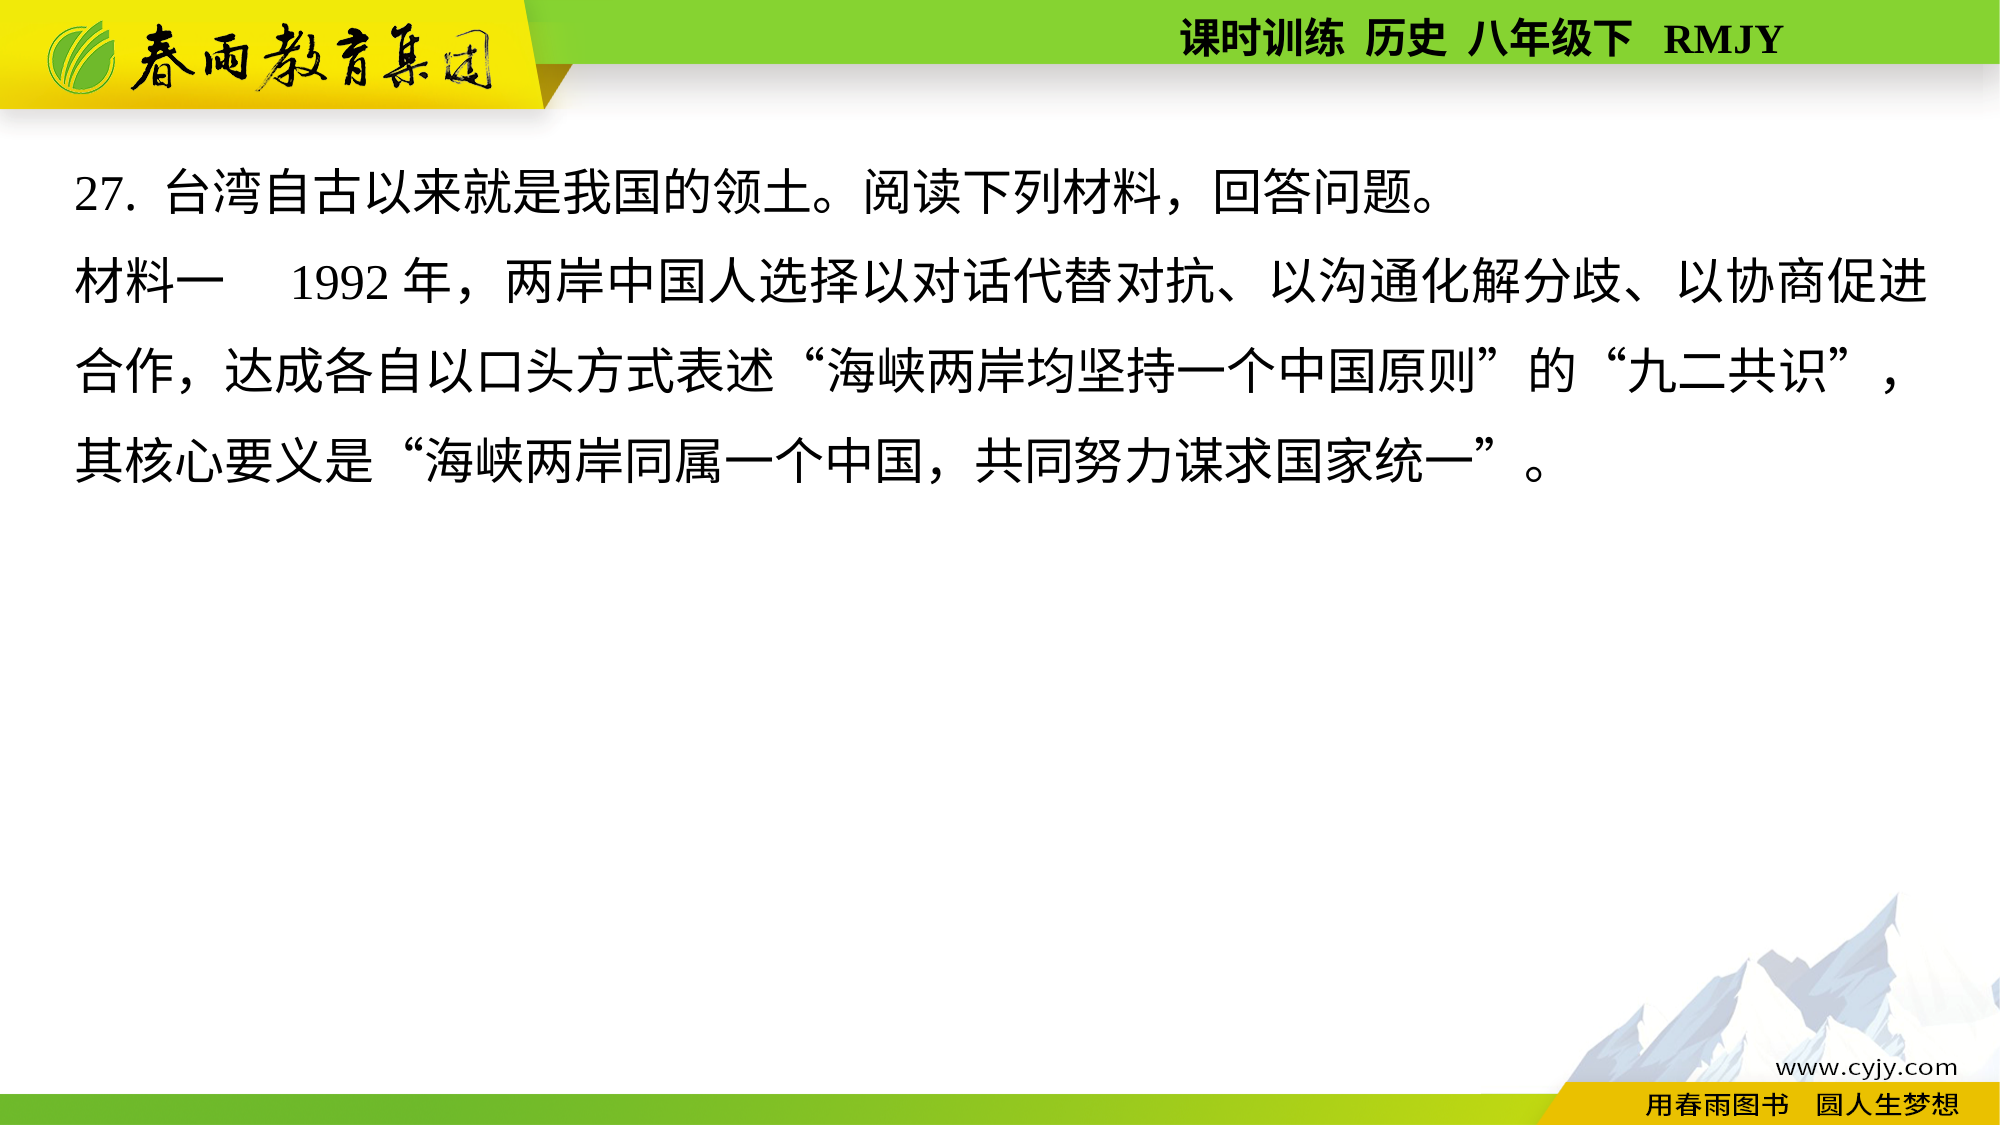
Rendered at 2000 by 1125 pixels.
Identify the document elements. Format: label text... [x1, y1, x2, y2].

list 27. 台湾自古以来就是我国的领土。阅读下列材料，回答问题。 材料一 1992年，两岸中国人选择以对话代替对抗、以沟通化解分歧、以协商促进合作，达成各自以口头方式表述“海峡两岸均坚持一个中国原则”的“九二共识”，其核心要义是“海峡两岸同属一个中国，共同努力谋求国家统一”。 [59, 122, 1944, 502]
picture [0, 0, 2000, 1125]
